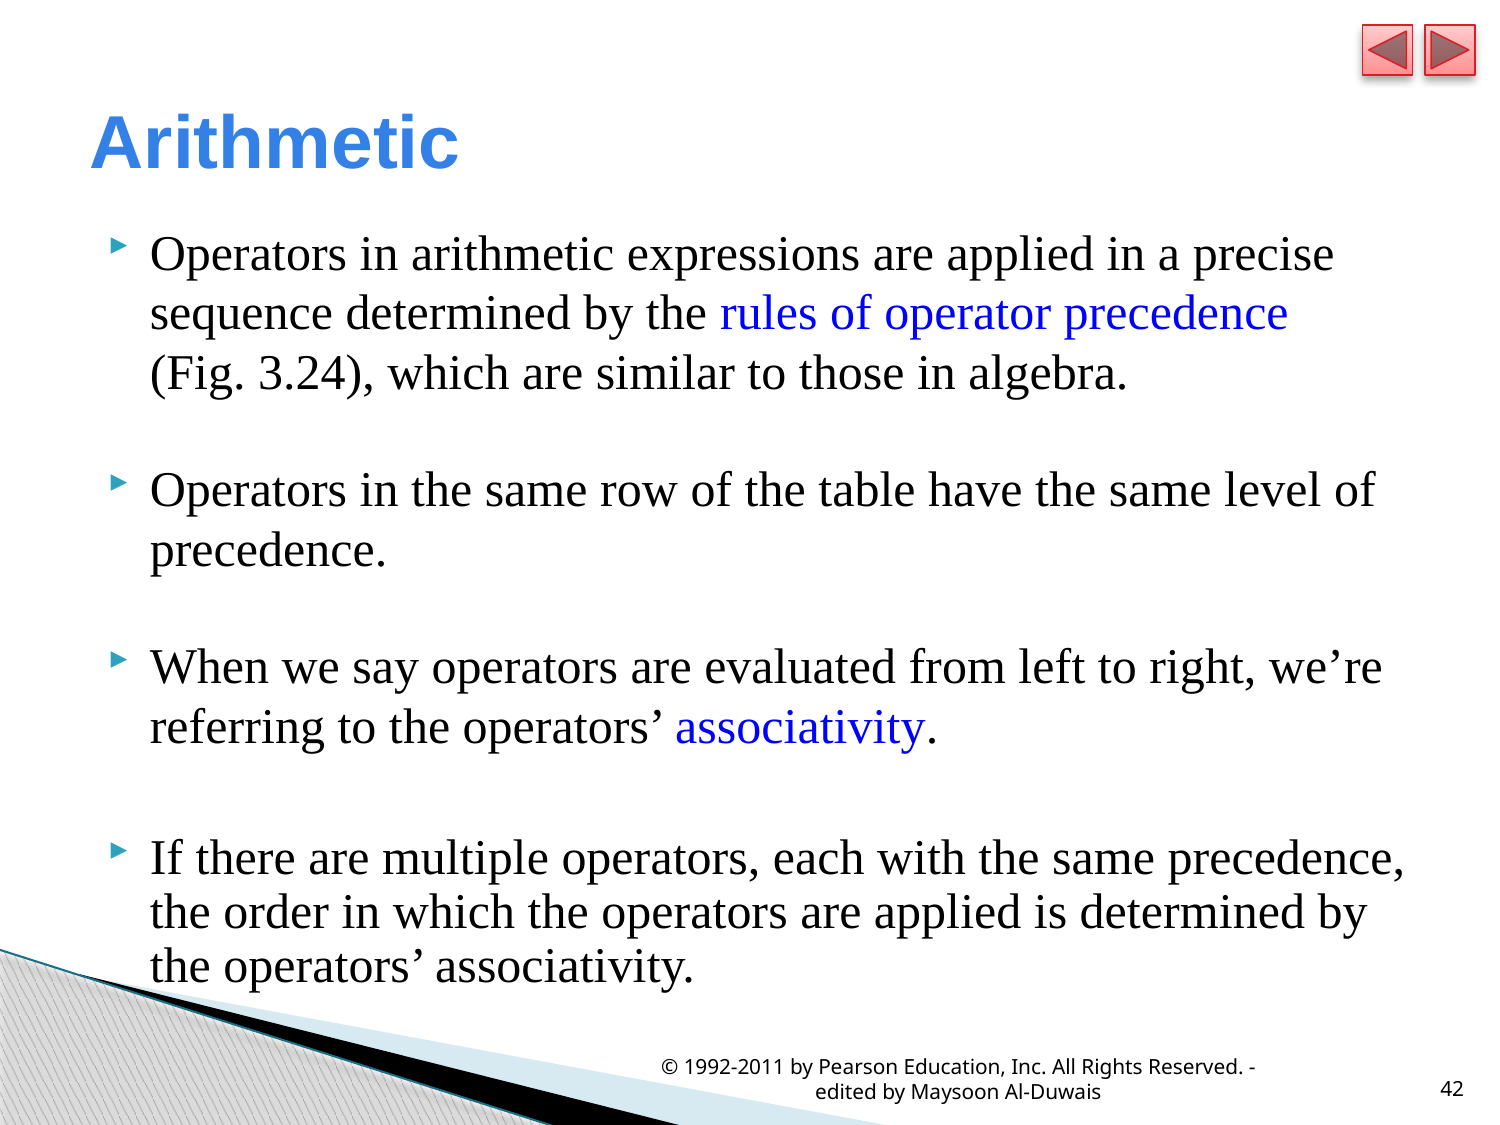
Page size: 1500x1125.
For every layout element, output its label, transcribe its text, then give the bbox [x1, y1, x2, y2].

title Arithmetic [75, 45, 1425, 212]
footer © 1992-2011 by Pearson Education, Inc. All Rights Reserved. - edited by Maysoon Al-Duwais [612, 1051, 1305, 1112]
list Operators in arithmetic expressions are applied in a precise sequence determined by the rules of operator precedence (Fig. 3.24), which are similar to those in algebra. Operators in the same row of the table have the same level of precedence. When we say operators are evaluated from left to right, we’re referring to the operators’ associativity. If there are multiple operators, each with the same precedence, the order in which the operators are applied is determined by the operators’ associativity. [74, 212, 1426, 956]
slide_number 42 [1418, 1051, 1479, 1112]
